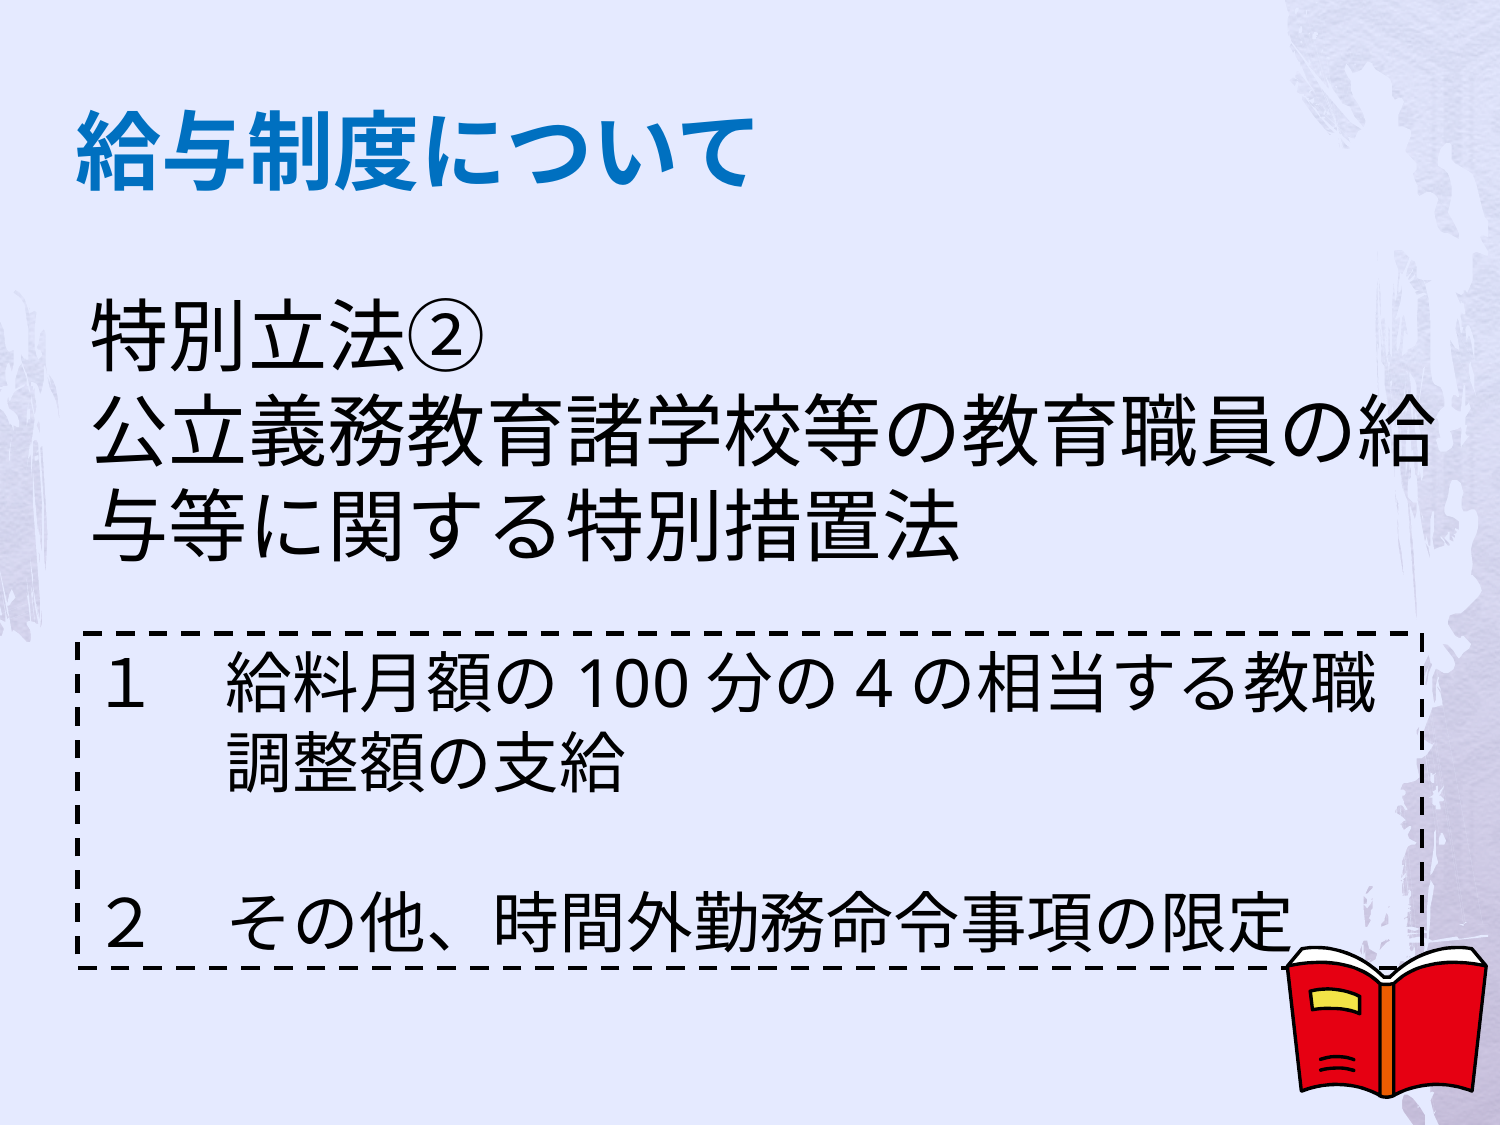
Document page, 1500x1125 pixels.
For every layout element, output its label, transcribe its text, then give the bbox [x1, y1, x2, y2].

text_box １ 給料月額の100分の4の相当する教職調整額の支給 ２ その他、時間外勤務命令事項の限定 [77, 633, 1423, 968]
text_box 給与制度について [74, 97, 1425, 201]
text_box 特別立法② 公立義務教育諸学校等の教育職員の給与等に関する特別措置法 [75, 278, 1481, 579]
picture [1285, 945, 1489, 1100]
